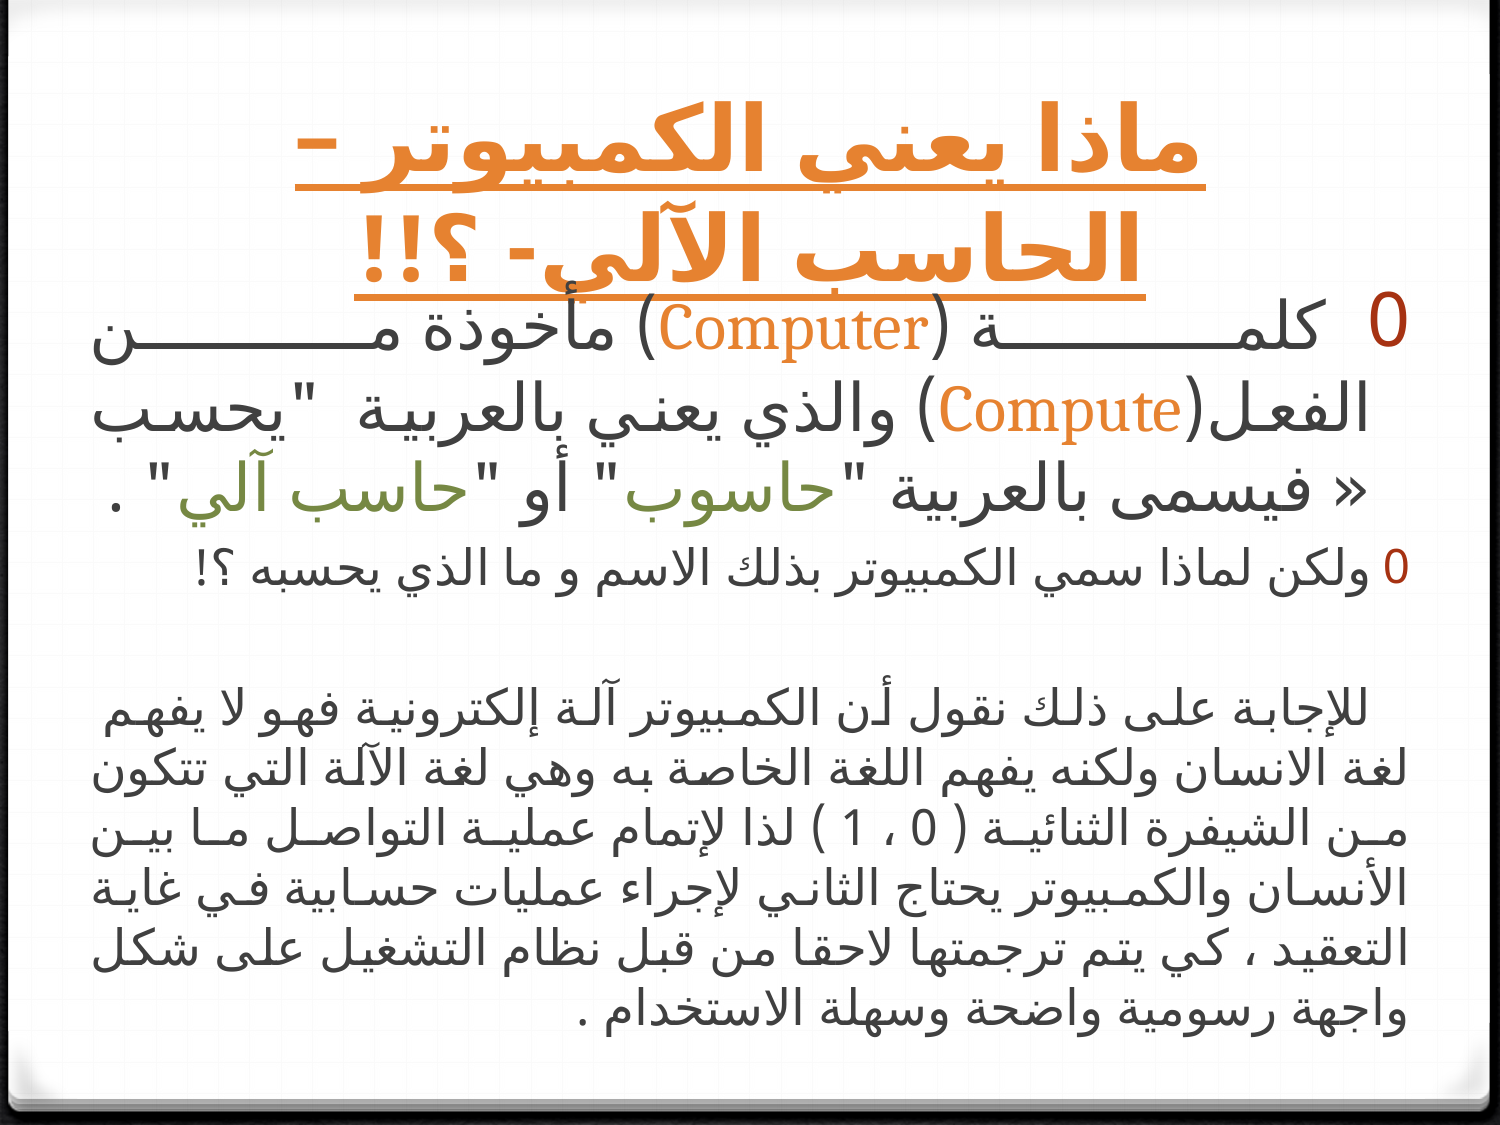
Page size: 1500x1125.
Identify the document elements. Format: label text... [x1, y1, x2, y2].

title ماذا يعني الكمبيوتر – الحاسب الآلي- ؟!! [90, 71, 1410, 262]
picture [0, 0, 1500, 1125]
list كلمة (Computer) مأخوذة من الفعل(Compute) والذي يعني بالعربية "يحسب « فيسمى بالعربية "حاسوب" أو "حاسب آلي" . ولكن لماذا سمي الكمبيوتر بذلك الاسم و ما الذي يحسبه ؟! للإجابة على ذلك نقول أن الكمبيوتر آلة إلكترونية فهو لا يفهم لغة الانسان ولكنه يفهم اللغة الخاصة به وهي لغة الآلة التي تتكون من الشيفرة الثنائية ( 0 ، 1 ) لذا لإتمام عملية التواصل ما بين الأنسان والكمبيوتر يحتاج الثاني لإجراء عمليات حسابية في غاية التعقيد ، كي يتم ترجمتها لاحقا من قبل نظام التشغيل على شكل واجهة رسومية واضحة وسهلة الاستخدام . [75, 262, 1425, 1059]
